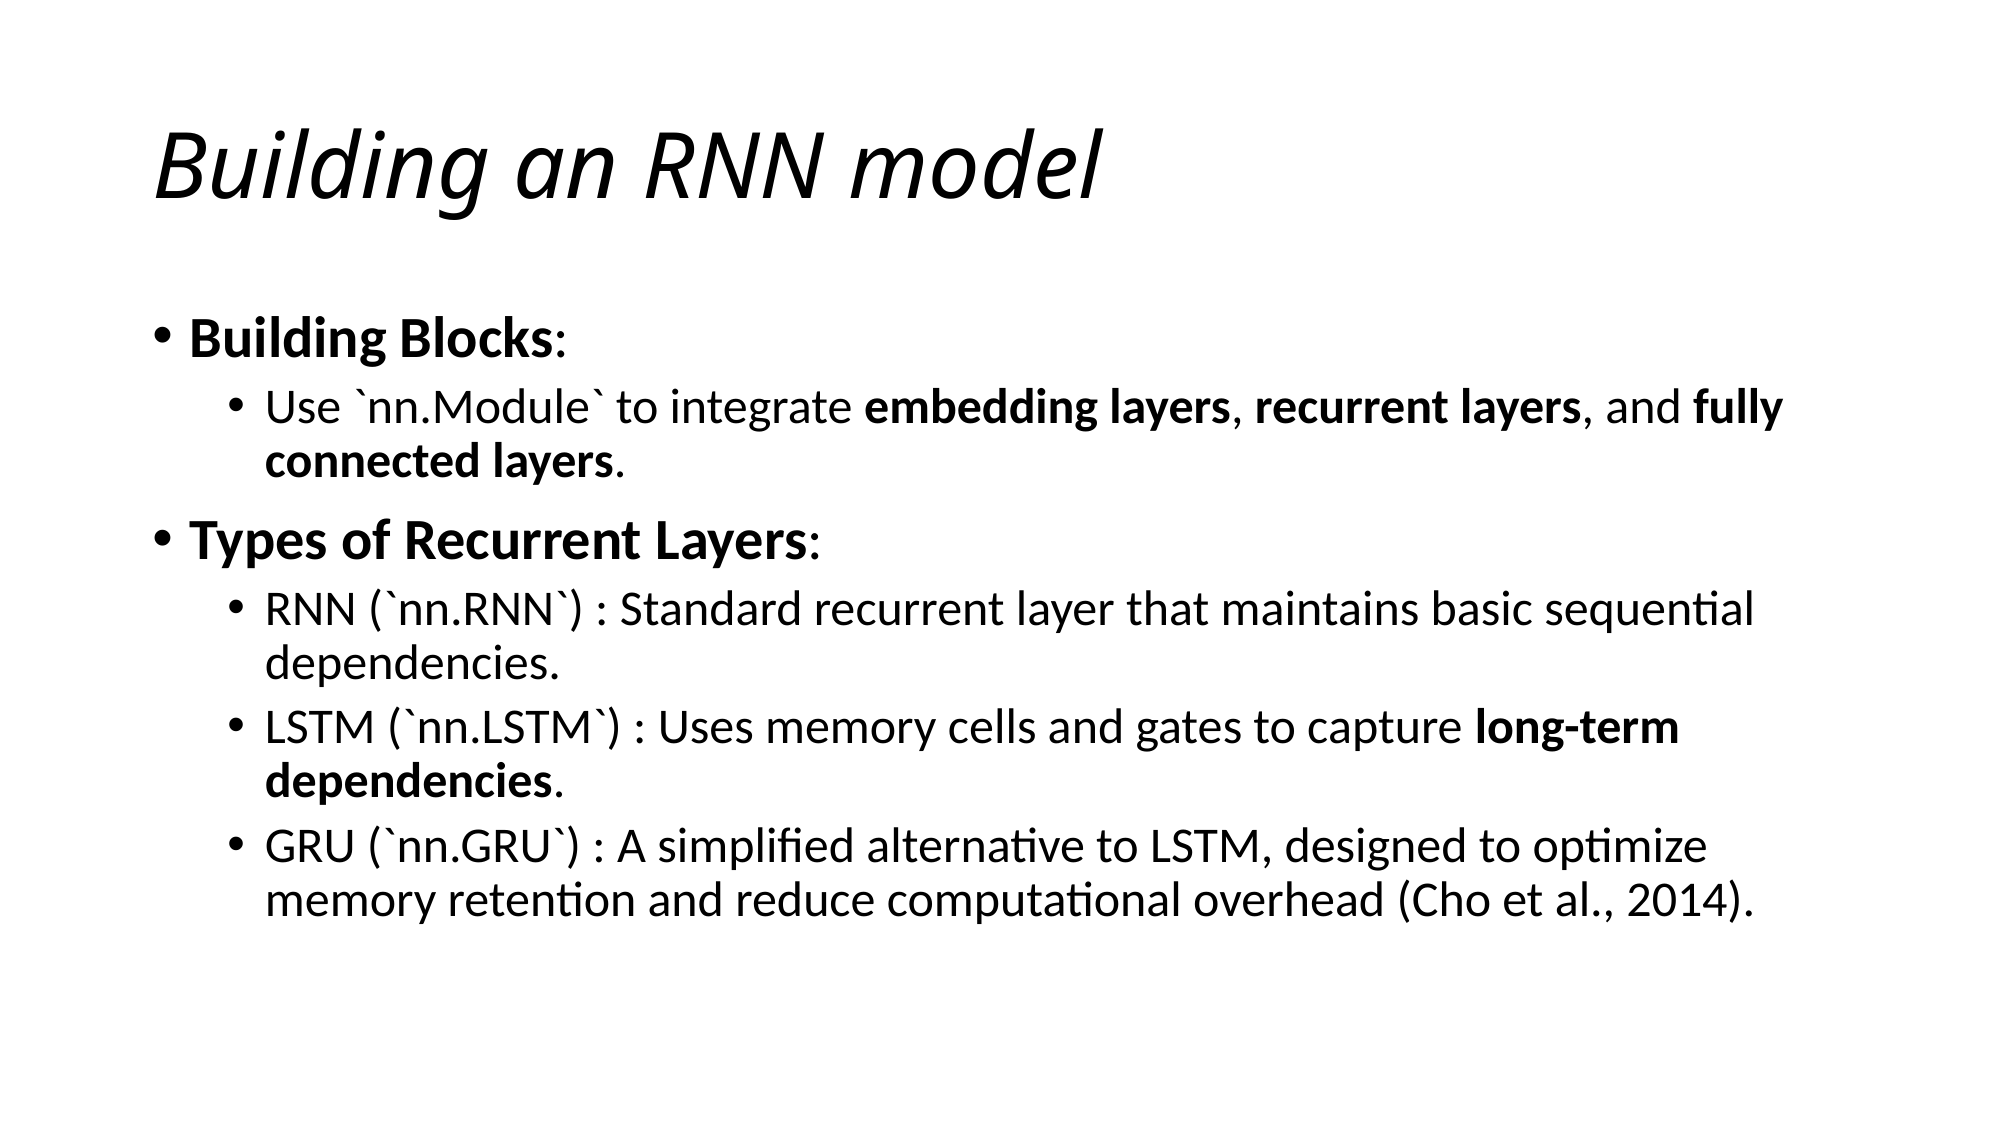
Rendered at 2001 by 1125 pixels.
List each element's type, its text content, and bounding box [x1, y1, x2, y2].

title Building an RNN model [137, 59, 1863, 278]
list Building Blocks: Use `nn.Module` to integrate embedding layers, recurrent layers, and fully connected layers. Types of Recurrent Layers: RNN (`nn.RNN`) : Standard recurrent layer that maintains basic sequential dependencies. LSTM (`nn.LSTM`) : Uses memory cells and gates to capture long-term dependencies. GRU (`nn.GRU`) : A simplified alternative to LSTM, designed to optimize memory retention and reduce computational overhead (Cho et al., 2014). [137, 299, 1863, 1014]
